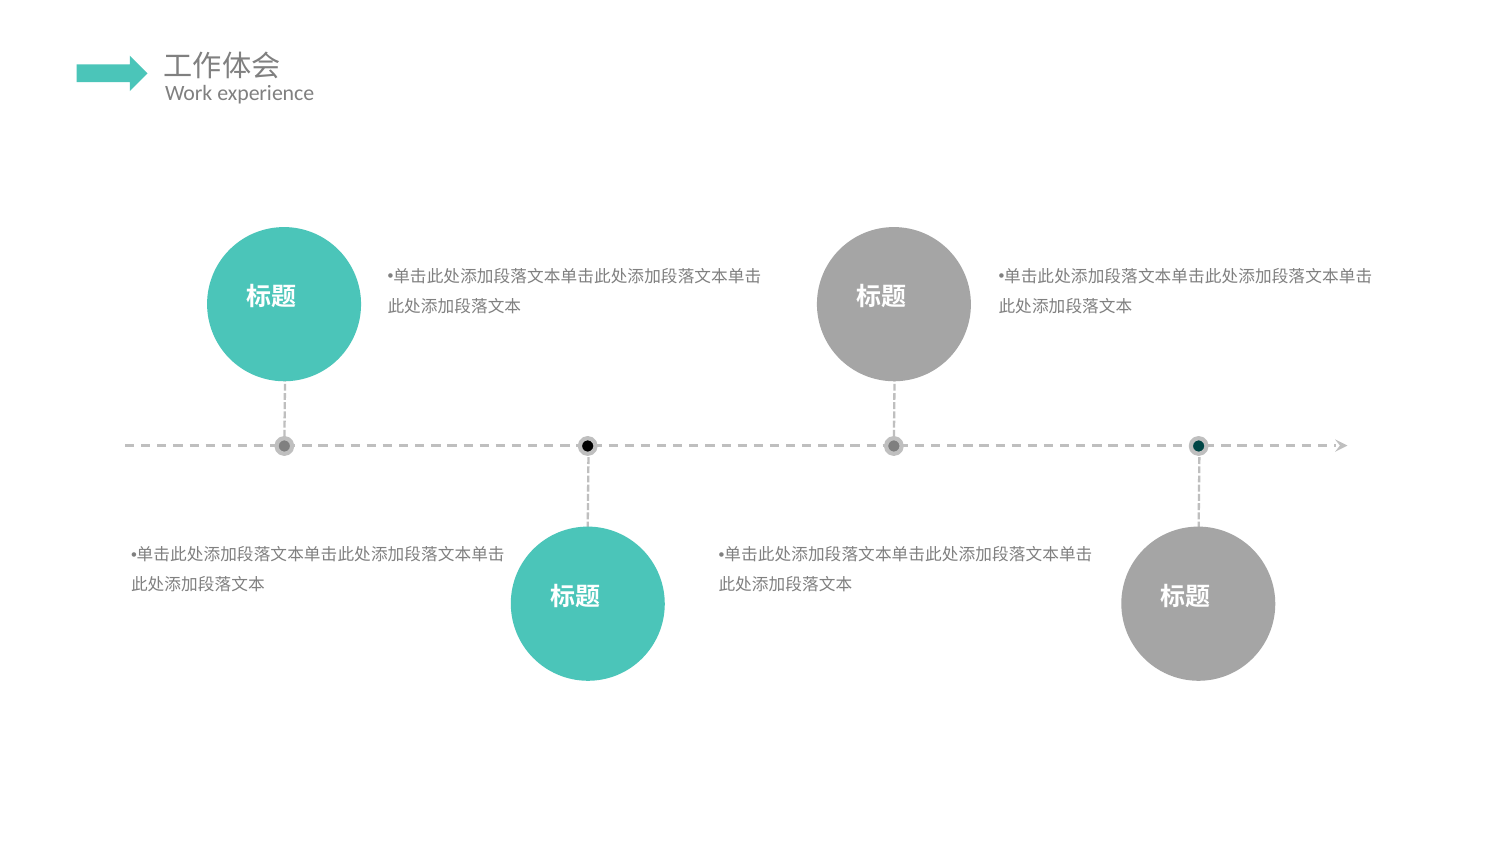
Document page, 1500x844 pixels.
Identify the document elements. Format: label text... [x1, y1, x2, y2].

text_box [124, 360, 1348, 529]
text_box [510, 526, 665, 681]
text_box 单击此处添加段落文本单击此处添加段落文本单击此处添加段落文本 [707, 537, 1115, 653]
text_box 单击此处添加段落文本单击此处添加段落文本单击此处添加段落文本 [376, 249, 788, 358]
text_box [1121, 526, 1276, 681]
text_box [206, 226, 362, 382]
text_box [816, 226, 972, 382]
text_box 单击此处添加段落文本单击此处添加段落文本单击此处添加段落文本 [119, 530, 505, 653]
text_box 单击此处添加段落文本单击此处添加段落文本单击此处添加段落文本 [987, 249, 1399, 375]
